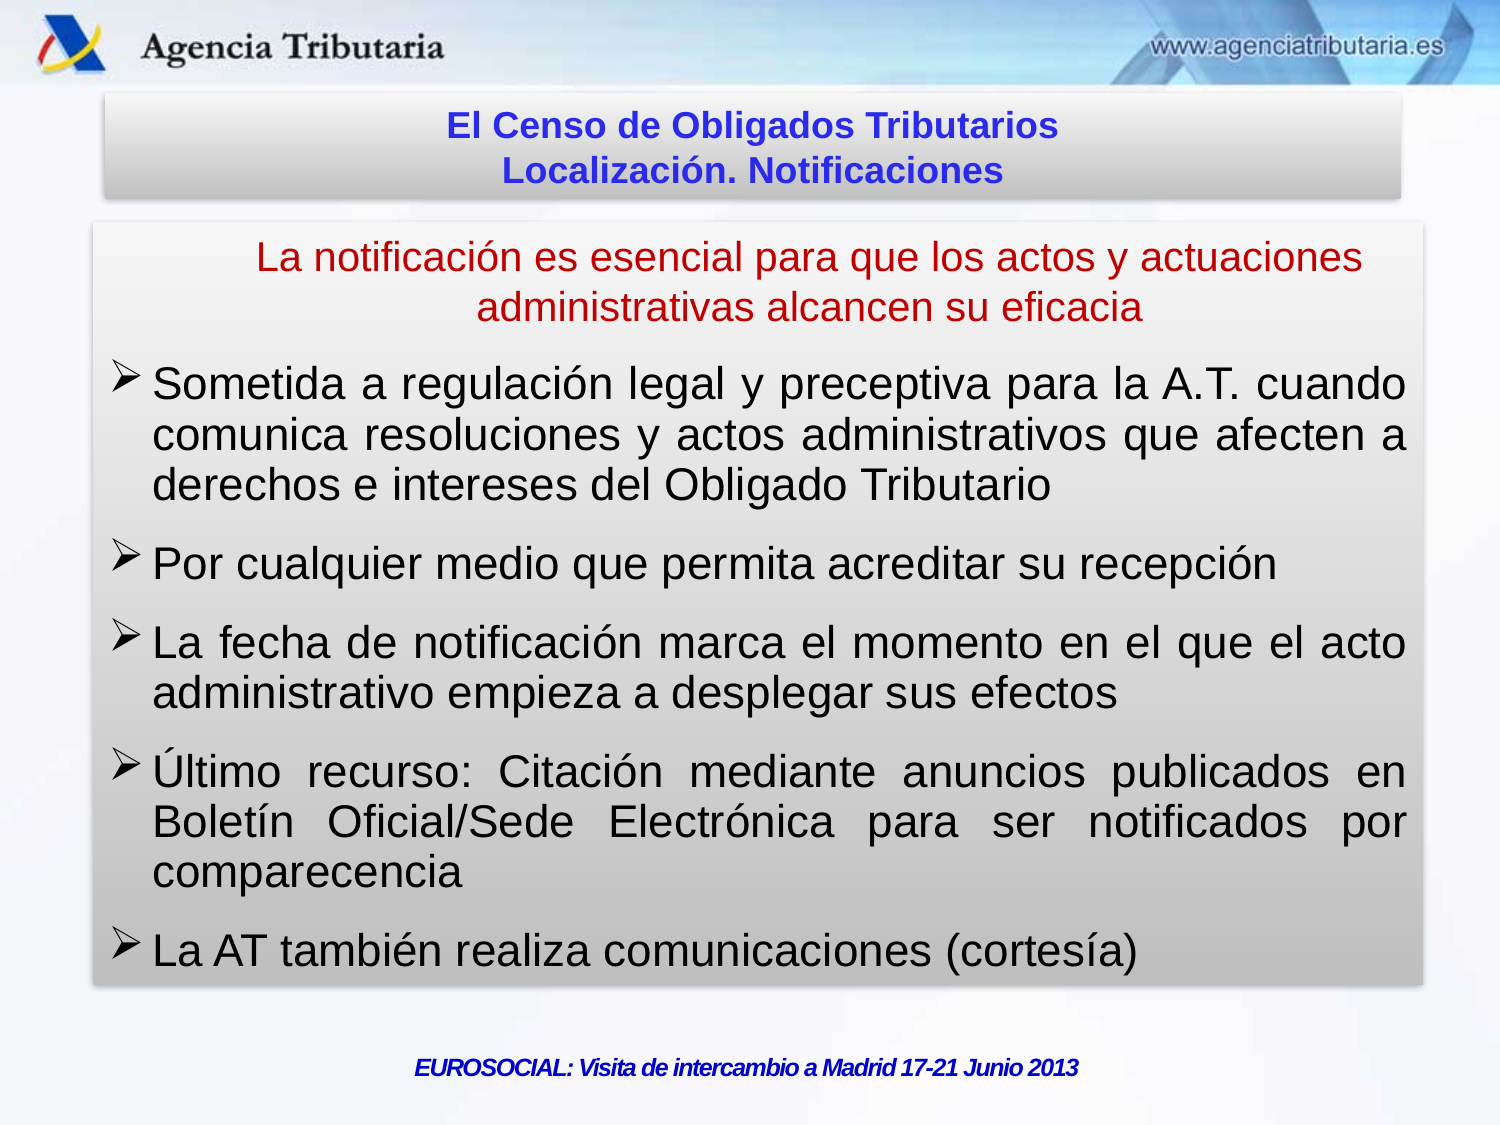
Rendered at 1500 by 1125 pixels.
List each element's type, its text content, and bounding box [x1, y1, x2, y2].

text_box La notificación es esencial para que los actos y actuaciones administrativas alcancen su eficacia Sometida a regulación legal y preceptiva para la A.T. cuando comunica resoluciones y actos administrativos que afecten a derechos e intereses del Obligado Tributario Por cualquier medio que permita acreditar su recepción La fecha de notificación marca el momento en el que el acto administrativo empieza a desplegar sus efectos Último recurso: Citación mediante anuncios publicados en Boletín Oficial/Sede Electrónica para ser notificados por comparecencia La AT también realiza comunicaciones (cortesía) [93, 222, 1424, 985]
text_box El Censo de Obligados Tributarios Localización. Notificaciones [105, 93, 1401, 199]
text_box EUROSOCIAL: Visita de intercambio a Madrid 17-21 Junio 2013 [46, 1044, 1454, 1090]
picture [0, 0, 1500, 1125]
